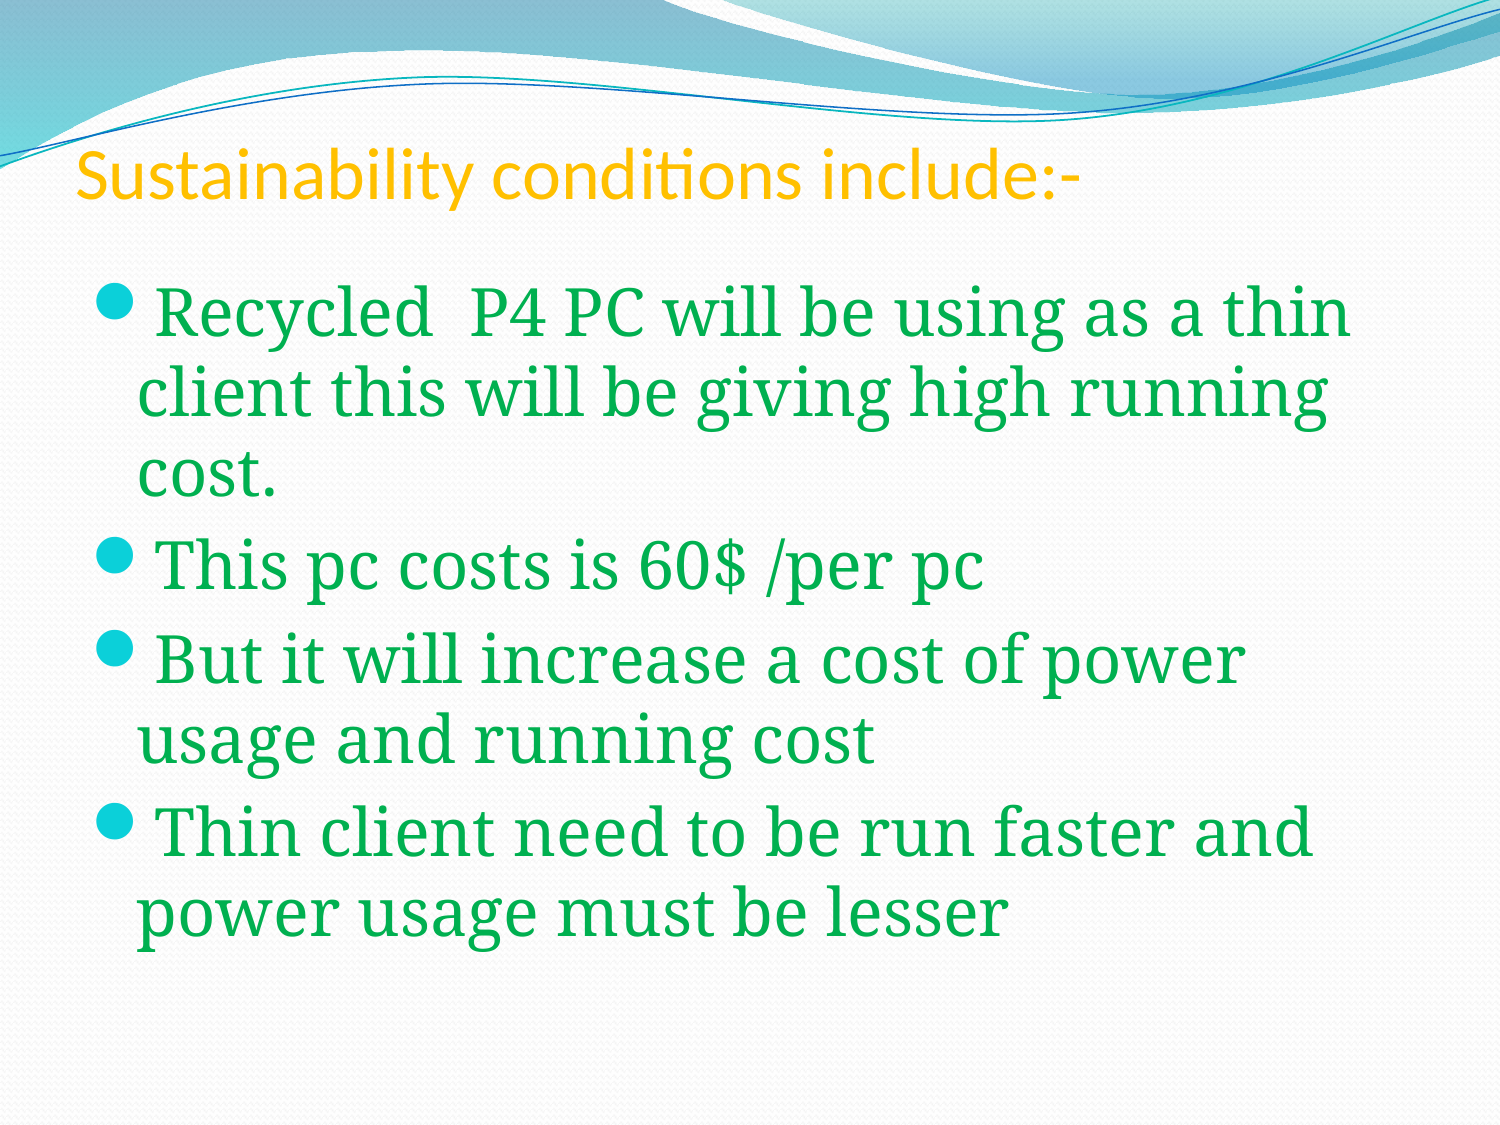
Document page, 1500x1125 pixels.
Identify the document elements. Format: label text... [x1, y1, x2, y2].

title Sustainability conditions include:- [75, 115, 1425, 303]
list Recycled P4 PC will be using as a thin client this will be giving high running cost. This pc costs is 60$ /per pc But it will increase a cost of power usage and running cost Thin client need to be run faster and power usage must be lesser [76, 262, 1425, 1047]
